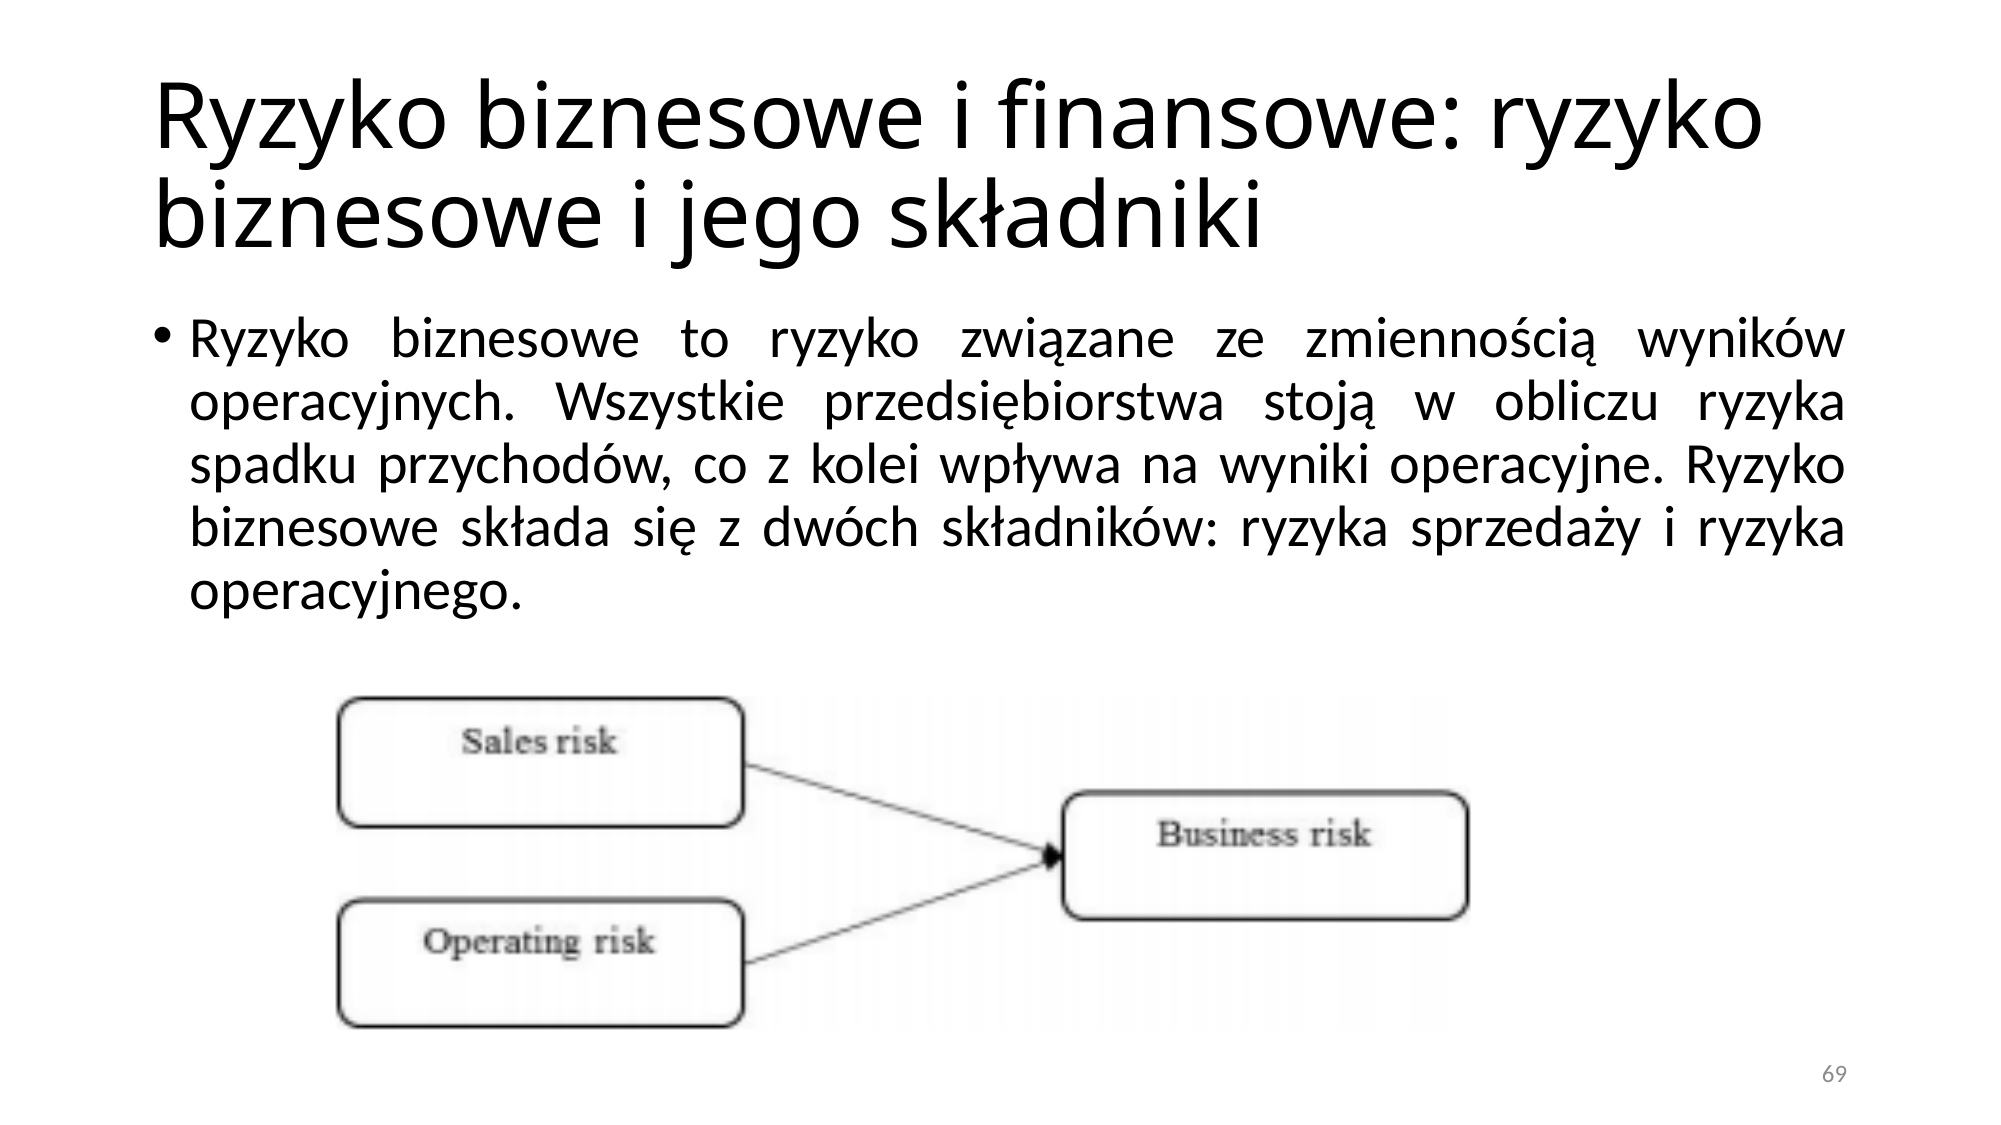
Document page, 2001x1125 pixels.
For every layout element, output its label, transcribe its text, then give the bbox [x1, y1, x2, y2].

picture [300, 673, 1527, 1043]
list Ryzyko biznesowe to ryzyko związane ze zmiennością wyników operacyjnych. Wszystkie przedsiębiorstwa stoją w obliczu ryzyka spadku przychodów, co z kolei wpływa na wyniki operacyjne. Ryzyko biznesowe składa się z dwóch składników: ryzyka sprzedaży i ryzyka operacyjnego. [137, 299, 1863, 1014]
slide_number 69 [1412, 1042, 1863, 1103]
title Ryzyko biznesowe i finansowe: ryzyko biznesowe i jego składniki [137, 59, 1863, 278]
